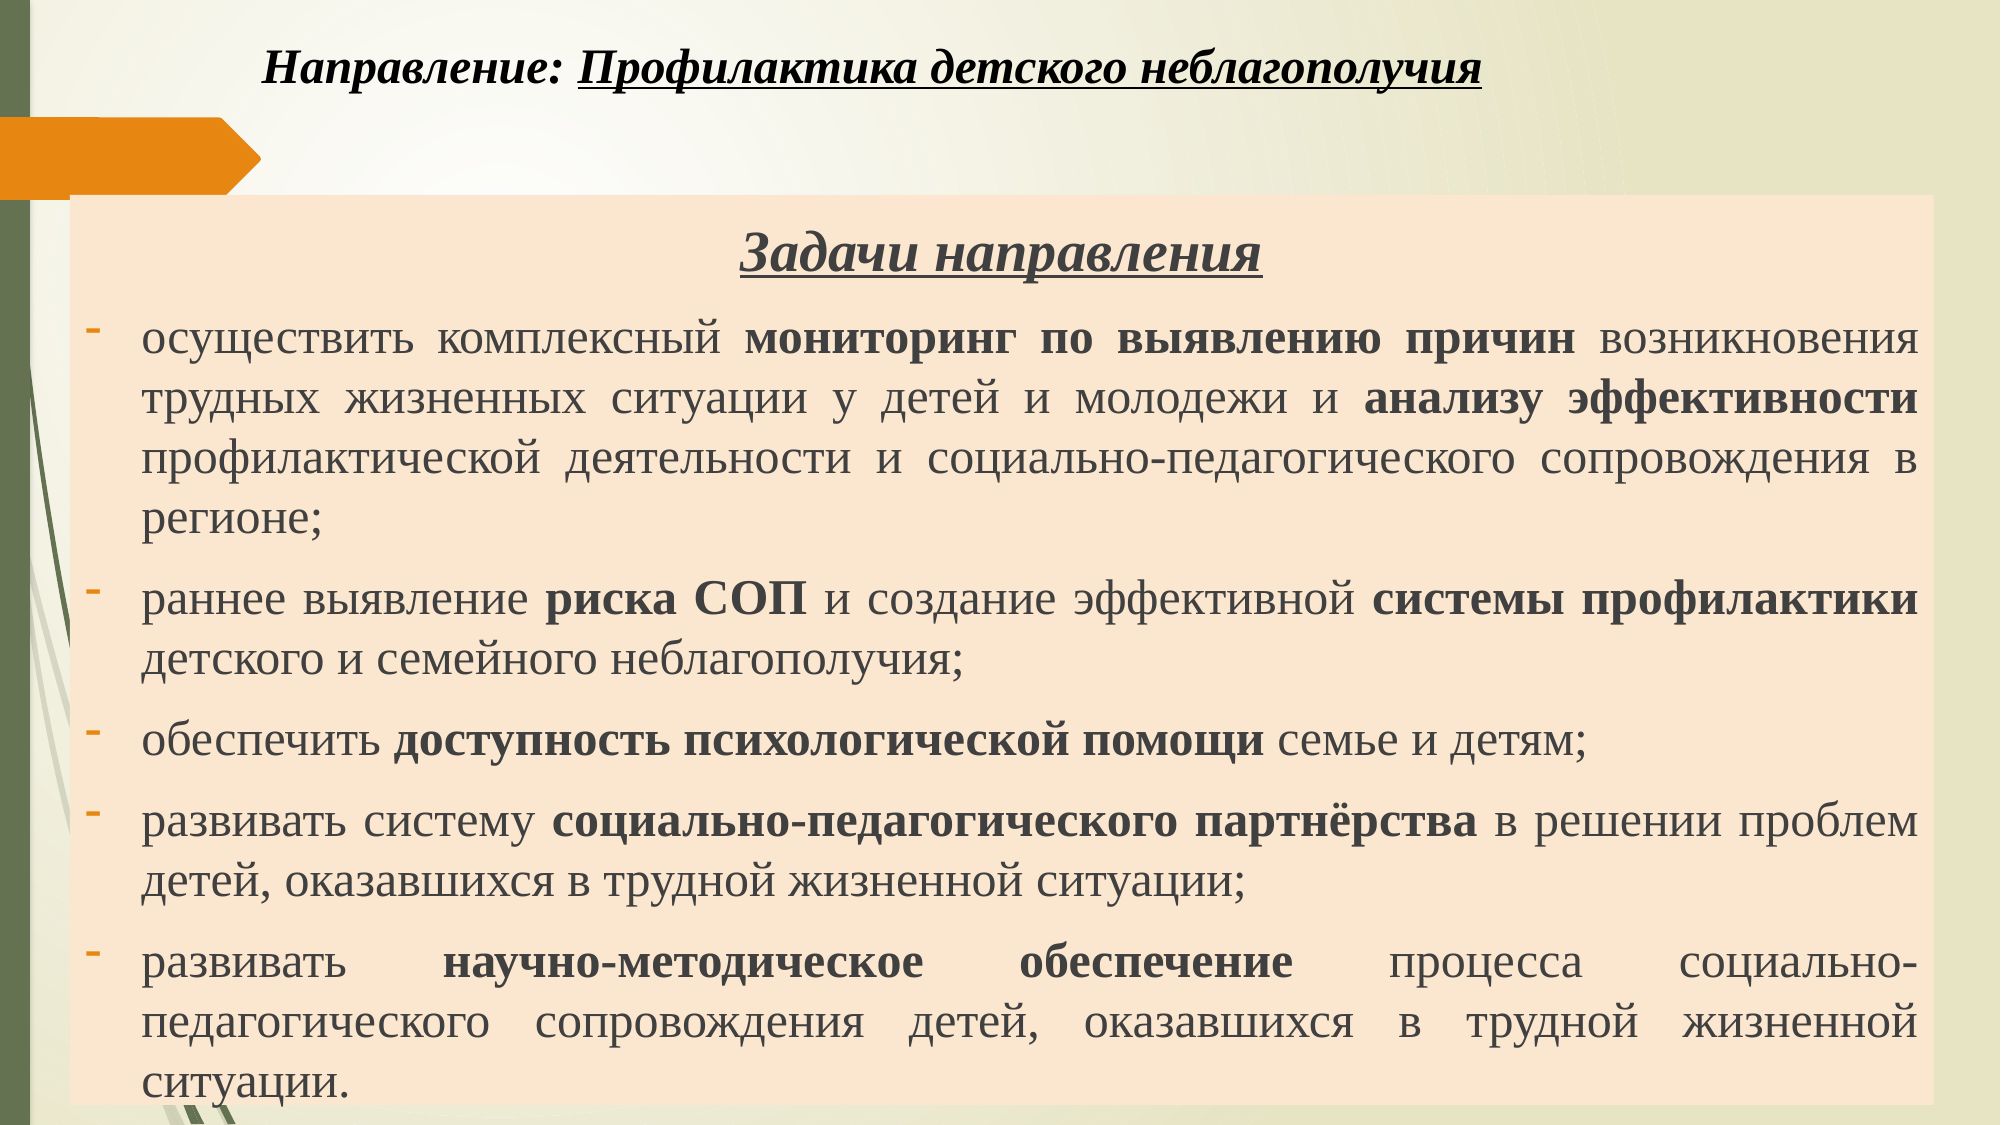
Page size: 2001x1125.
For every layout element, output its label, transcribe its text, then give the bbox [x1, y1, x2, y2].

title Направление: Профилактика детского неблагополучия [246, 26, 1970, 162]
list Задачи направления осуществить комплексный мониторинг по выявлению причин возникновения трудных жизненных ситуации у детей и молодежи и анализу эффективности профилактической деятельности и социально-педагогического сопровождения в регионе; раннее выявление риска СОП и создание эффективной системы профилактики детского и семейного неблагополучия; обеспечить доступность психологической помощи семье и детям; развивать систему социально-педагогического партнёрства в решении проблем детей, оказавшихся в трудной жизненной ситуации; развивать научно-методическое обеспечение процесса социально-педагогического сопровождения детей, оказавшихся в трудной жизненной ситуации. [69, 194, 1934, 1105]
